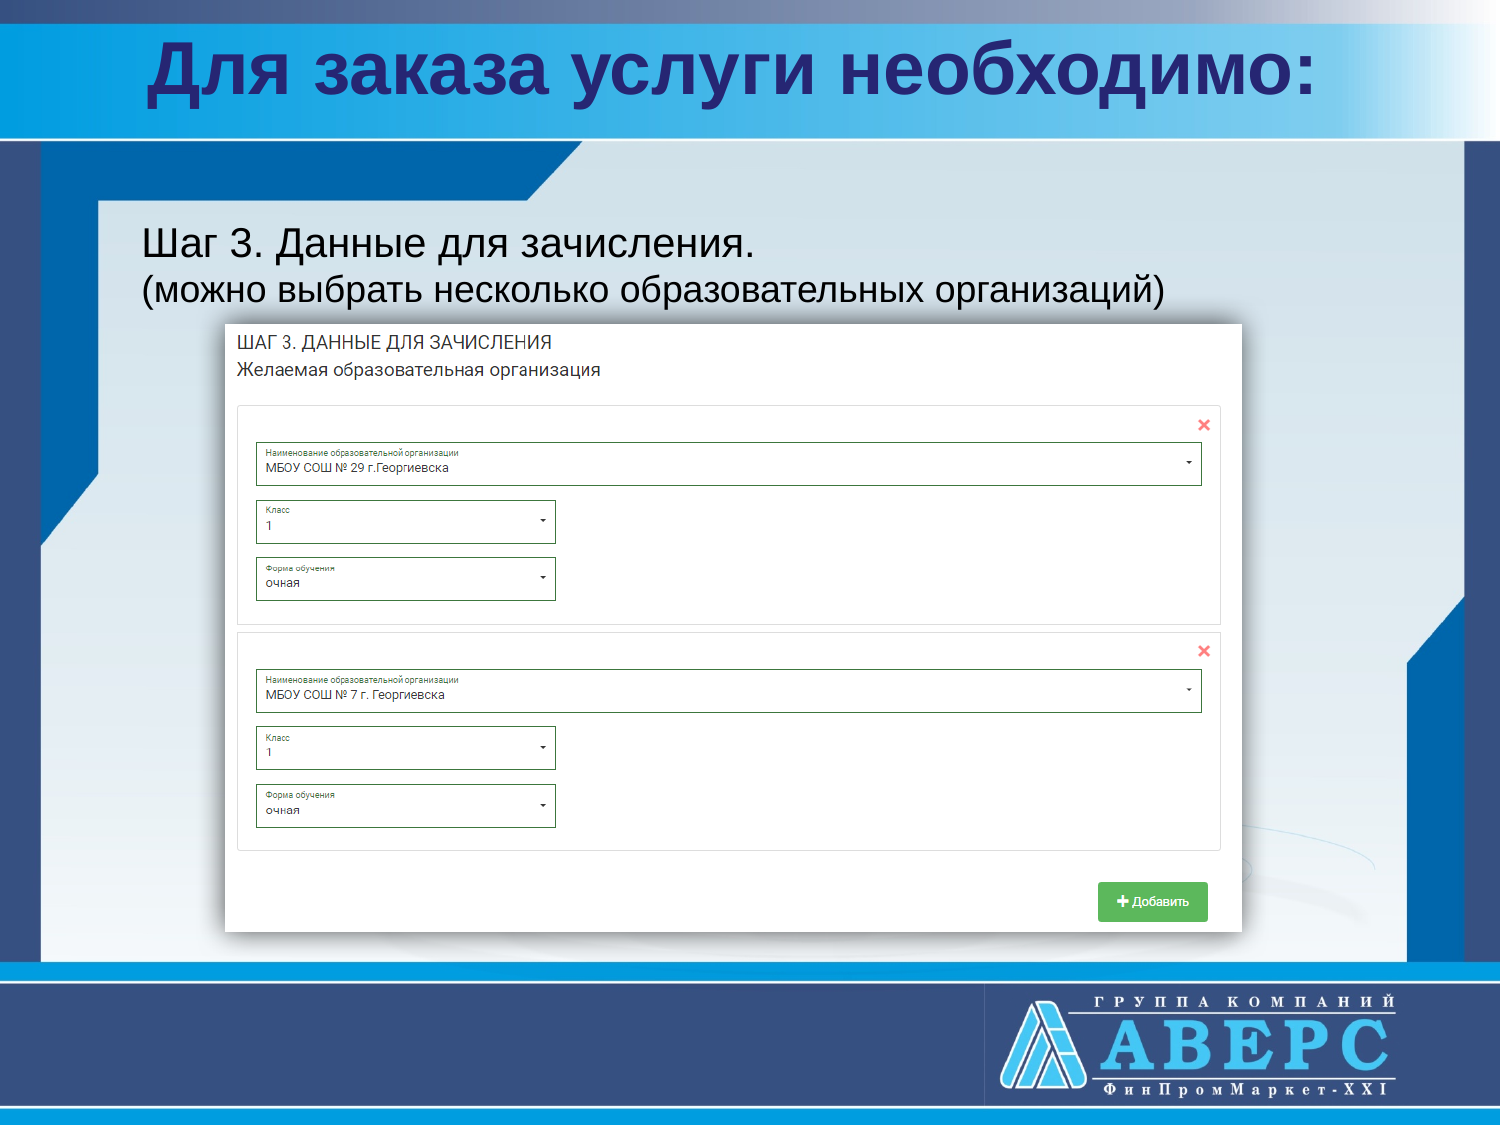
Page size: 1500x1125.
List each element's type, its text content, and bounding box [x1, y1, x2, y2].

picture [0, 981, 1500, 1109]
text_box Для заказа услуги необходимо: [132, 11, 1334, 117]
text_box Шаг 3. Данные для зачисления. (можно выбрать несколько образовательных организаций) [126, 208, 1436, 318]
picture [0, 0, 1500, 962]
